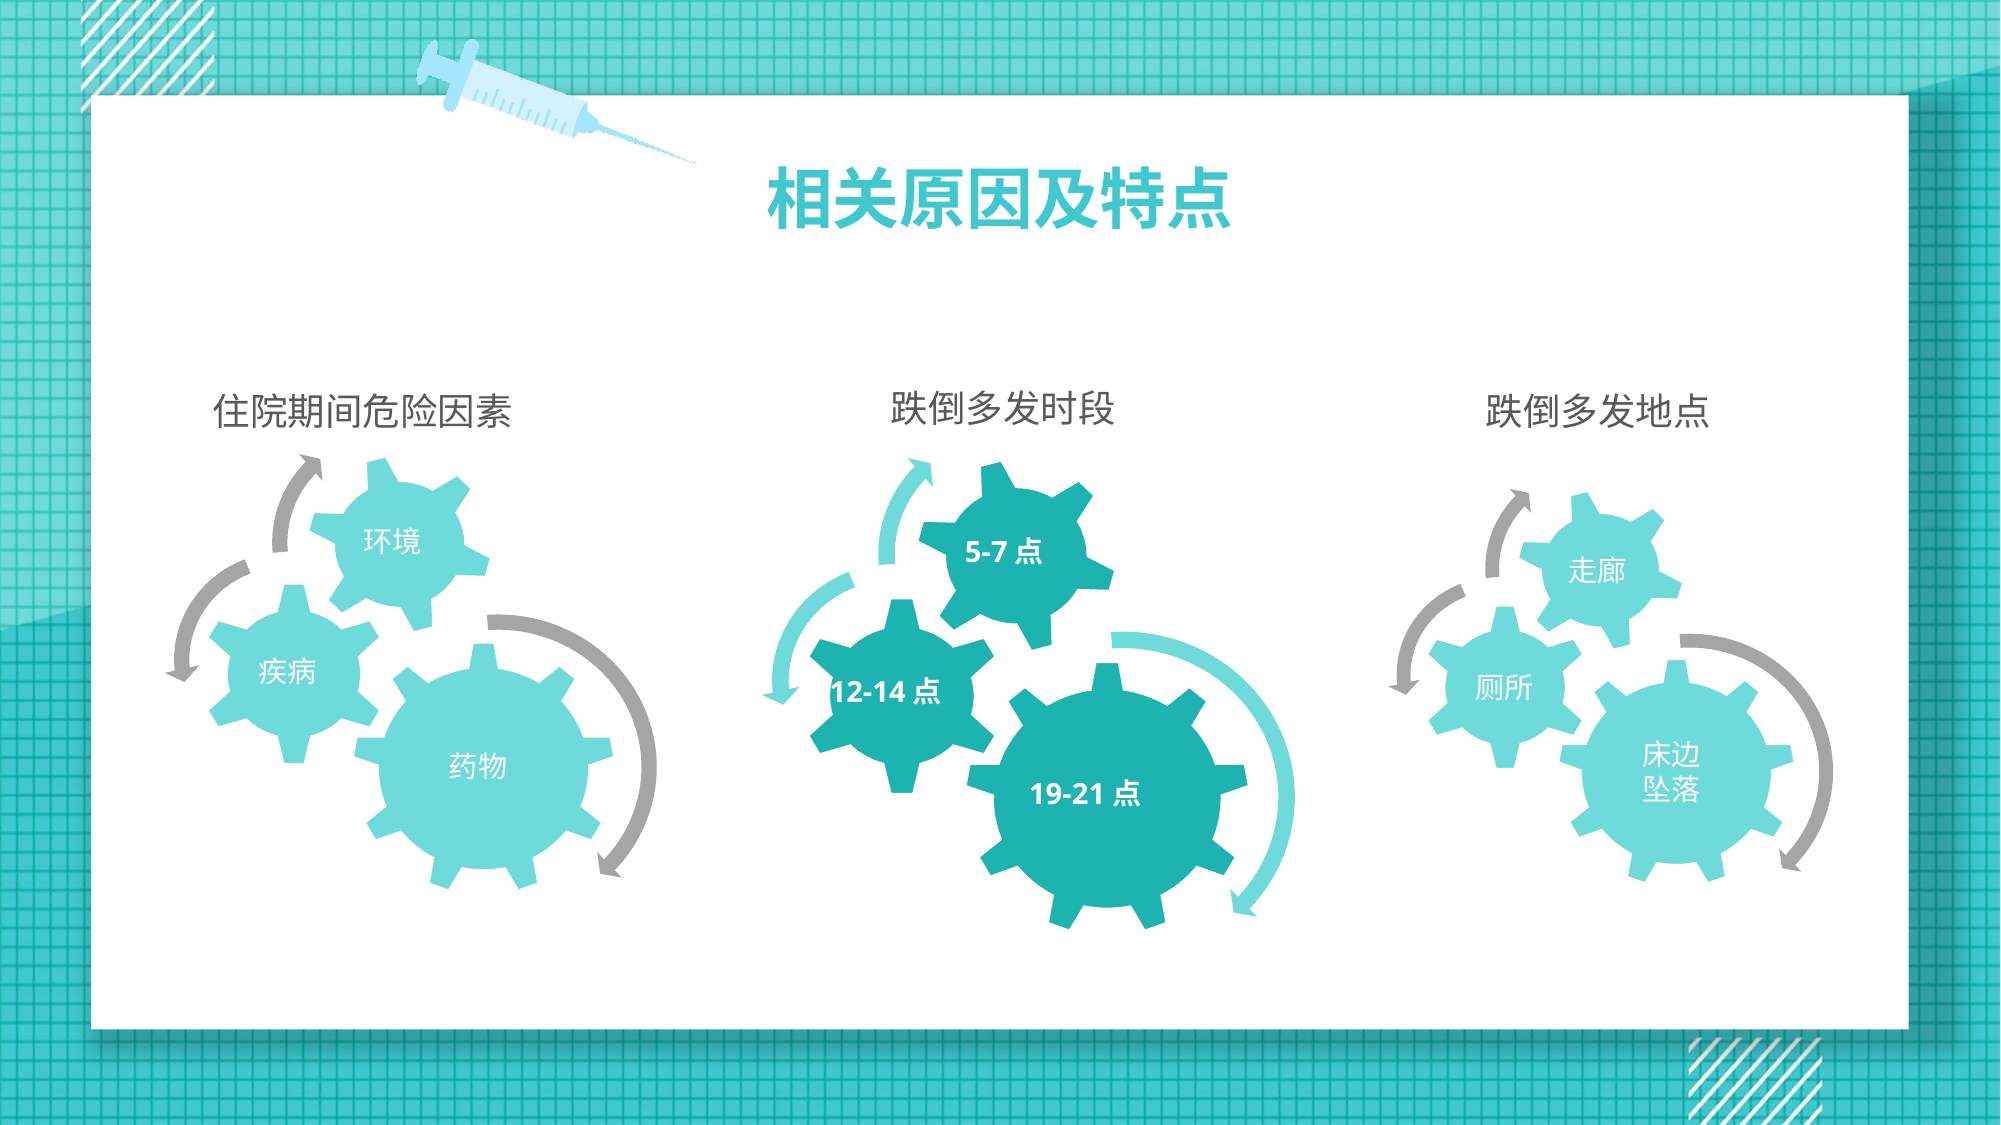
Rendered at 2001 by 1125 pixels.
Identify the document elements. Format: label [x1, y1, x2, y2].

text_box [761, 377, 1306, 974]
text_box [163, 380, 667, 930]
text_box [1387, 380, 1843, 919]
picture [0, 0, 2000, 1125]
